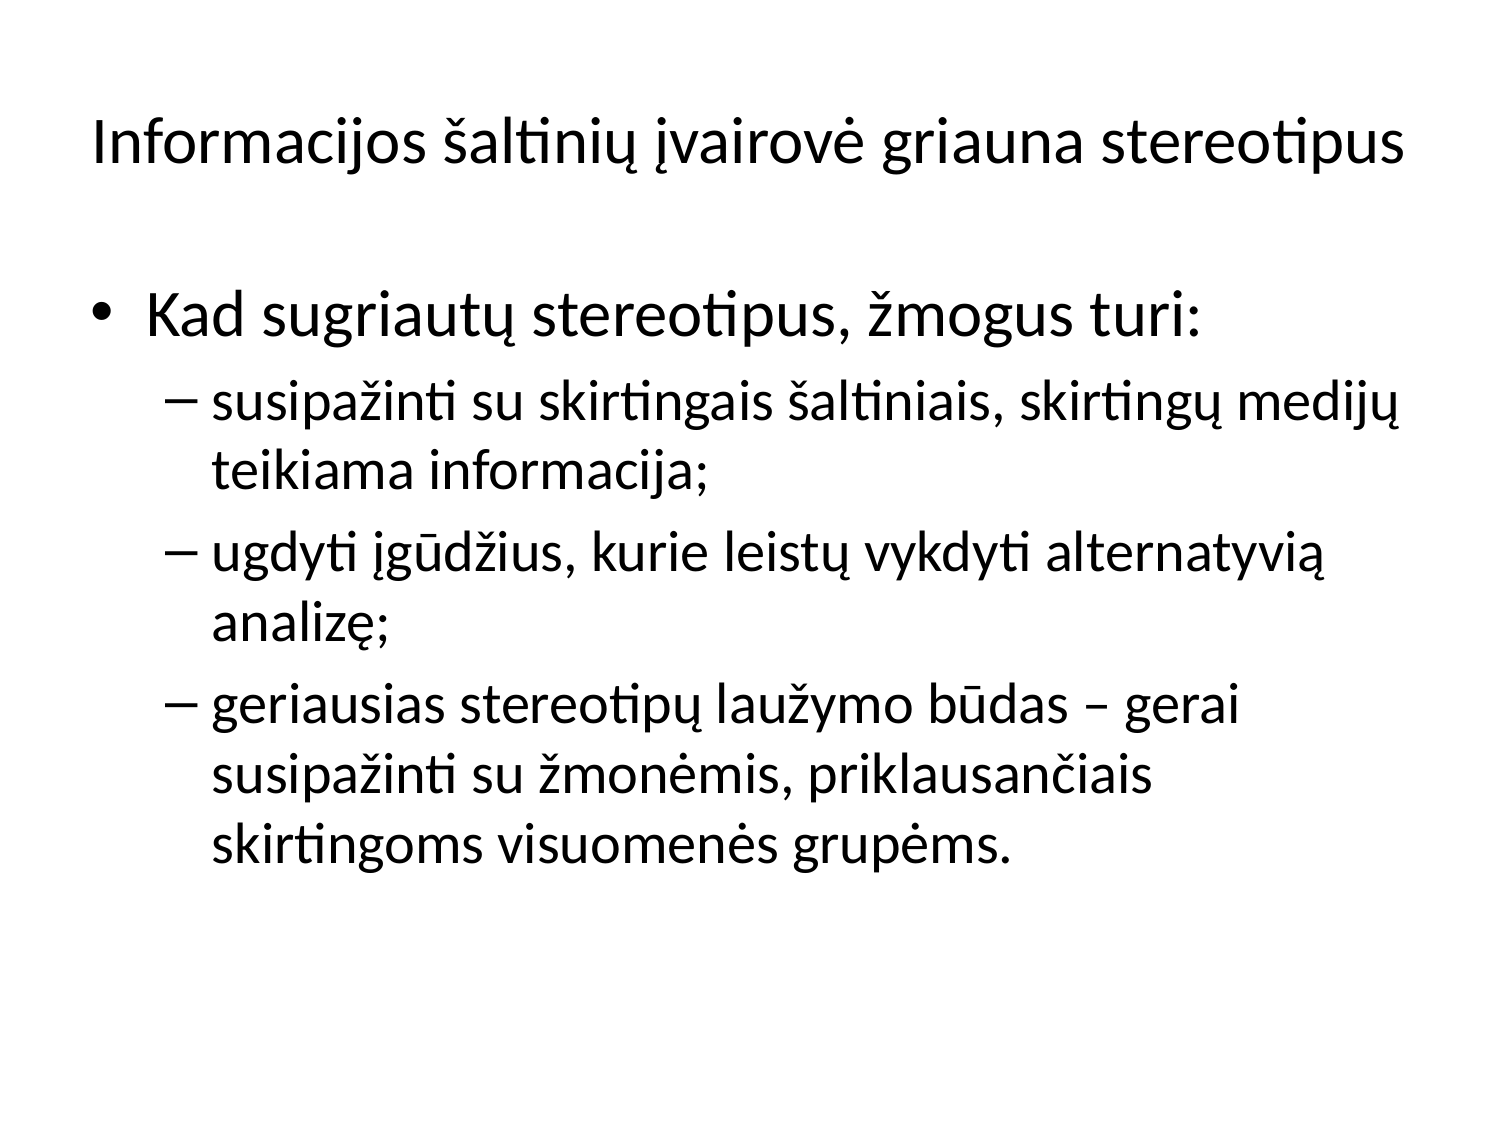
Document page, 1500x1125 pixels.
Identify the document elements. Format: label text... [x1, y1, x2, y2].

list Kad sugriautų stereotipus, žmogus turi: susipažinti su skirtingais šaltiniais, skirtingų medijų teikiama informacija; ugdyti įgūdžius, kurie leistų vykdyti alternatyvią analizę; geriausias stereotipų laužymo būdas – gerai susipažinti su žmonėmis, priklausančiais skirtingoms visuomenės grupėms. [75, 262, 1425, 1005]
title Informacijos šaltinių įvairovė griauna stereotipus [75, 82, 1425, 262]
